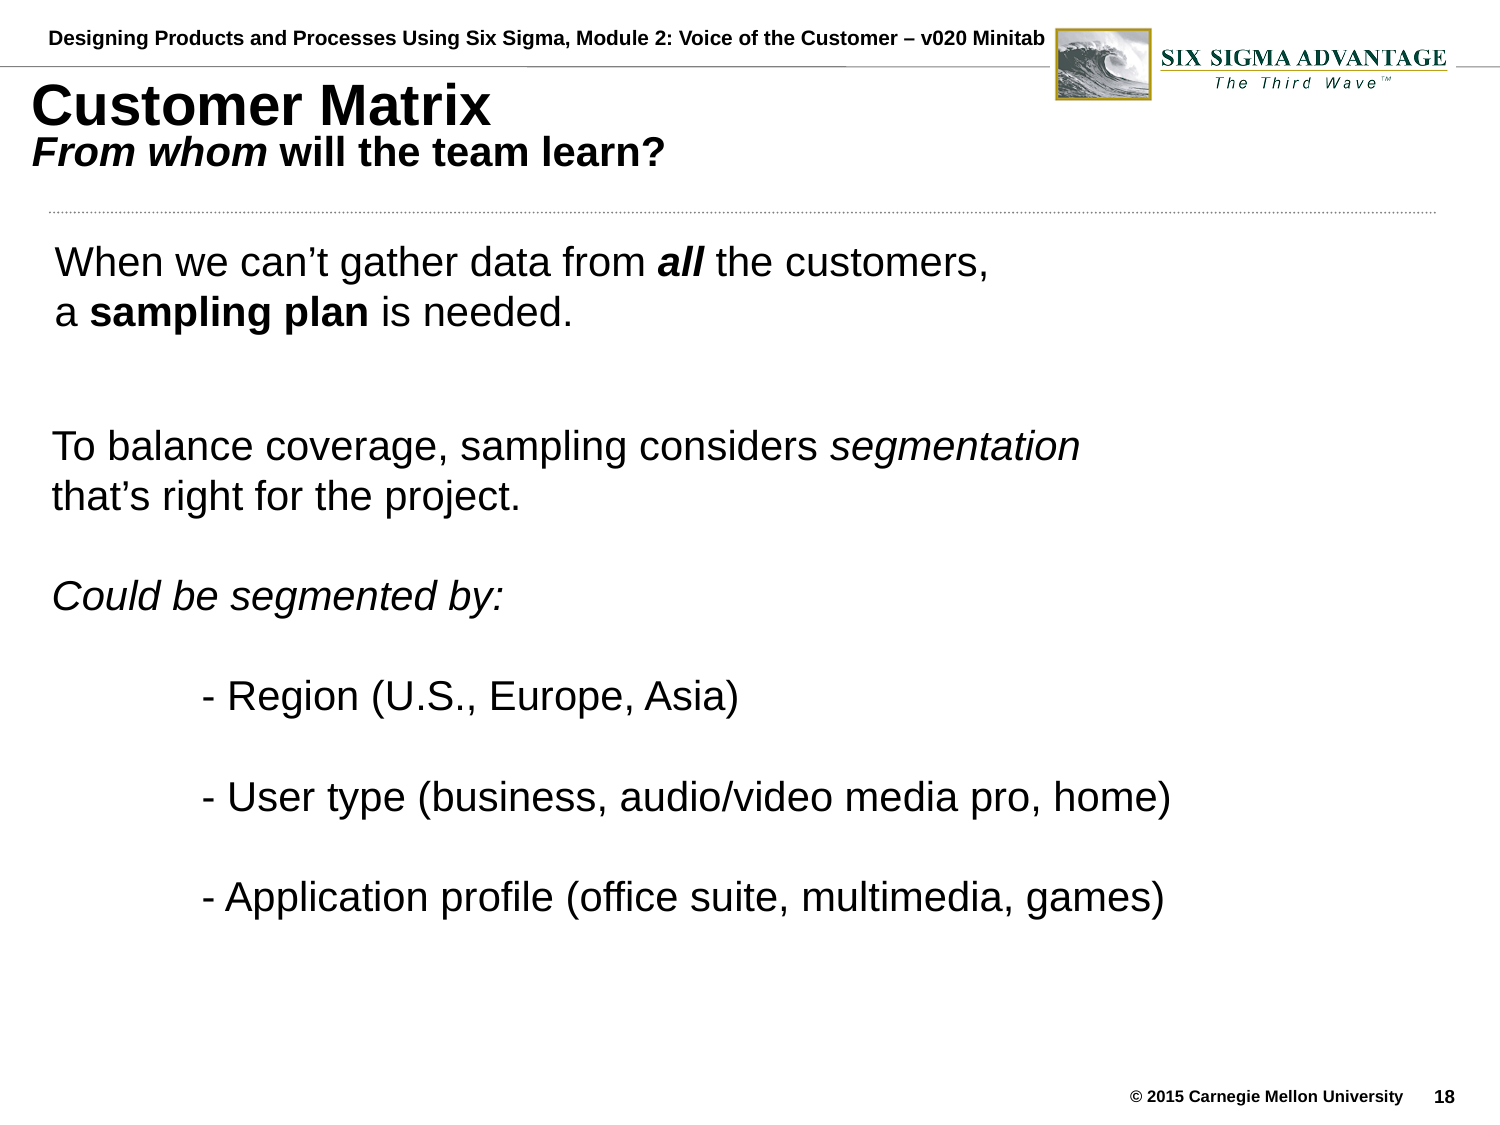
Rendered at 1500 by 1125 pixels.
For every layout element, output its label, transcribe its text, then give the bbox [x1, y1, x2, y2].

title Customer Matrix From whom will the team learn? [31, 83, 1500, 174]
text_box When we can’t gather data from all the customers, a sampling plan is needed. [39, 227, 1434, 343]
text_box To balance coverage, sampling considers segmentation that’s right for the project. Could be segmented by: - Region (U.S., Europe, Asia) - User type (business, audio/video media pro, home) - Application profile (office suite, multimedia, games) [36, 411, 1431, 977]
picture [1049, 24, 1456, 104]
